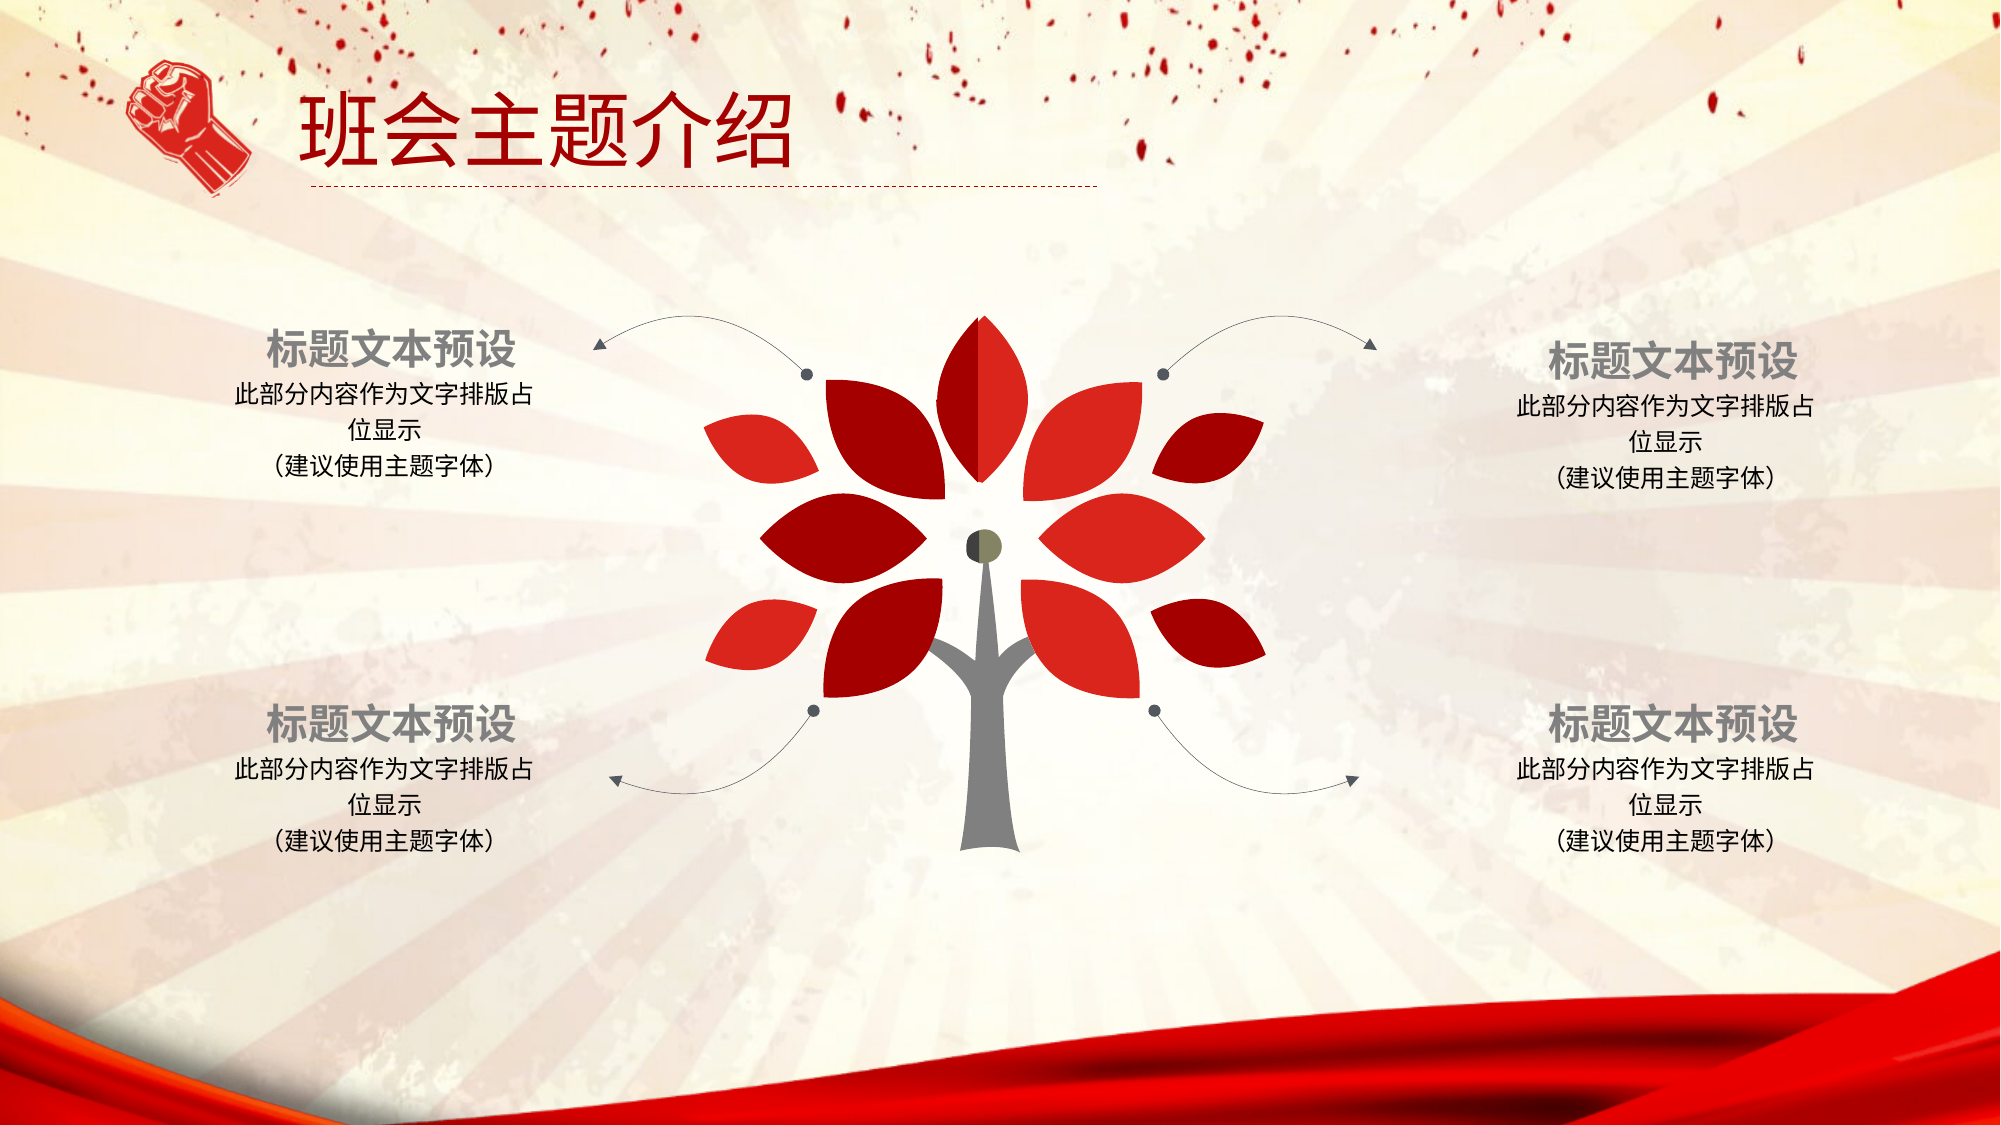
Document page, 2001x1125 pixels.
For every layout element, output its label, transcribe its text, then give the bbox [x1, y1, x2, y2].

picture [0, 0, 2001, 1125]
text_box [1511, 678, 1836, 796]
text_box [960, 704, 1021, 853]
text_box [229, 303, 555, 421]
text_box [1148, 704, 1360, 794]
text_box [592, 315, 703, 363]
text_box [229, 678, 555, 796]
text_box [1511, 315, 1836, 433]
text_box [703, 315, 1266, 704]
text_box [1266, 315, 1378, 363]
text_box [608, 704, 820, 794]
text_box 班会主题介绍 [252, 70, 812, 186]
